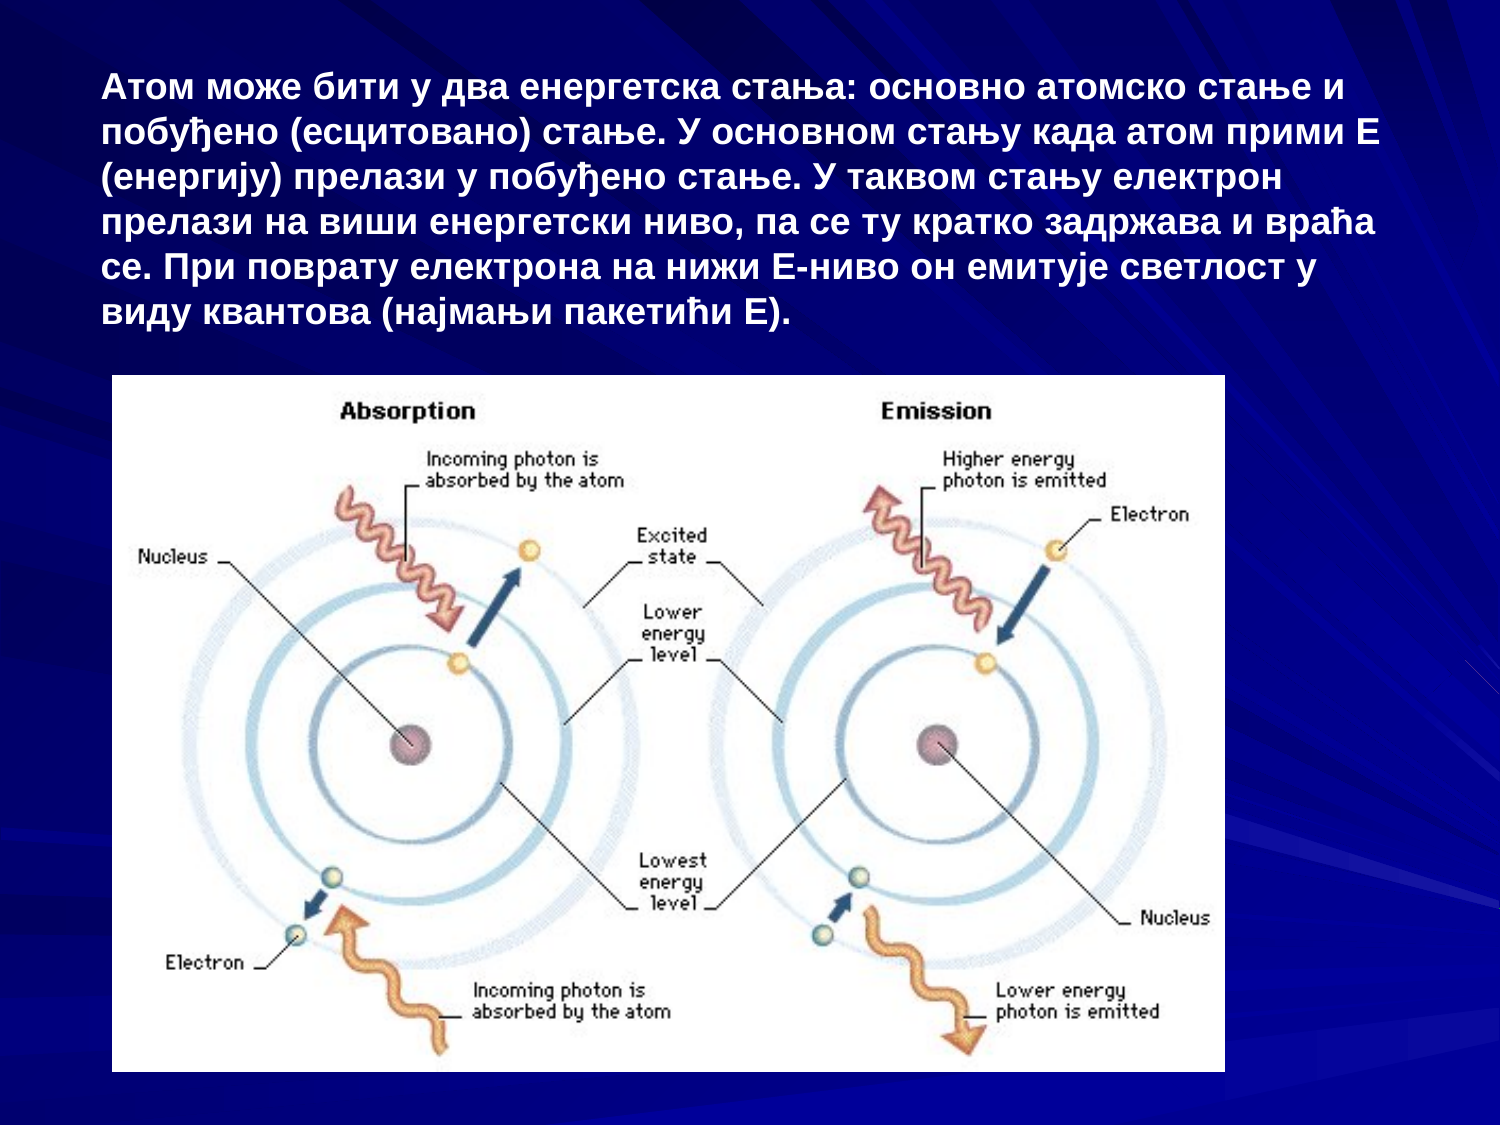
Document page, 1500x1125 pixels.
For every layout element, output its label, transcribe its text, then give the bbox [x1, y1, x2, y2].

picture [112, 375, 1226, 1072]
text_box Атом може бити у два енергетска стања: основно атомско стање и побуђено (есцитовано) стање. У основном стању када атом прими Е (енергију) прелази у побуђено стање. У таквом стању електрон прелази на виши енергетски ниво, па се ту кратко задржава и враћа се. При поврату електрона на нижи Е-ниво он емитује светлост у виду квантова (најмањи пакетићи Е). [85, 54, 1402, 340]
